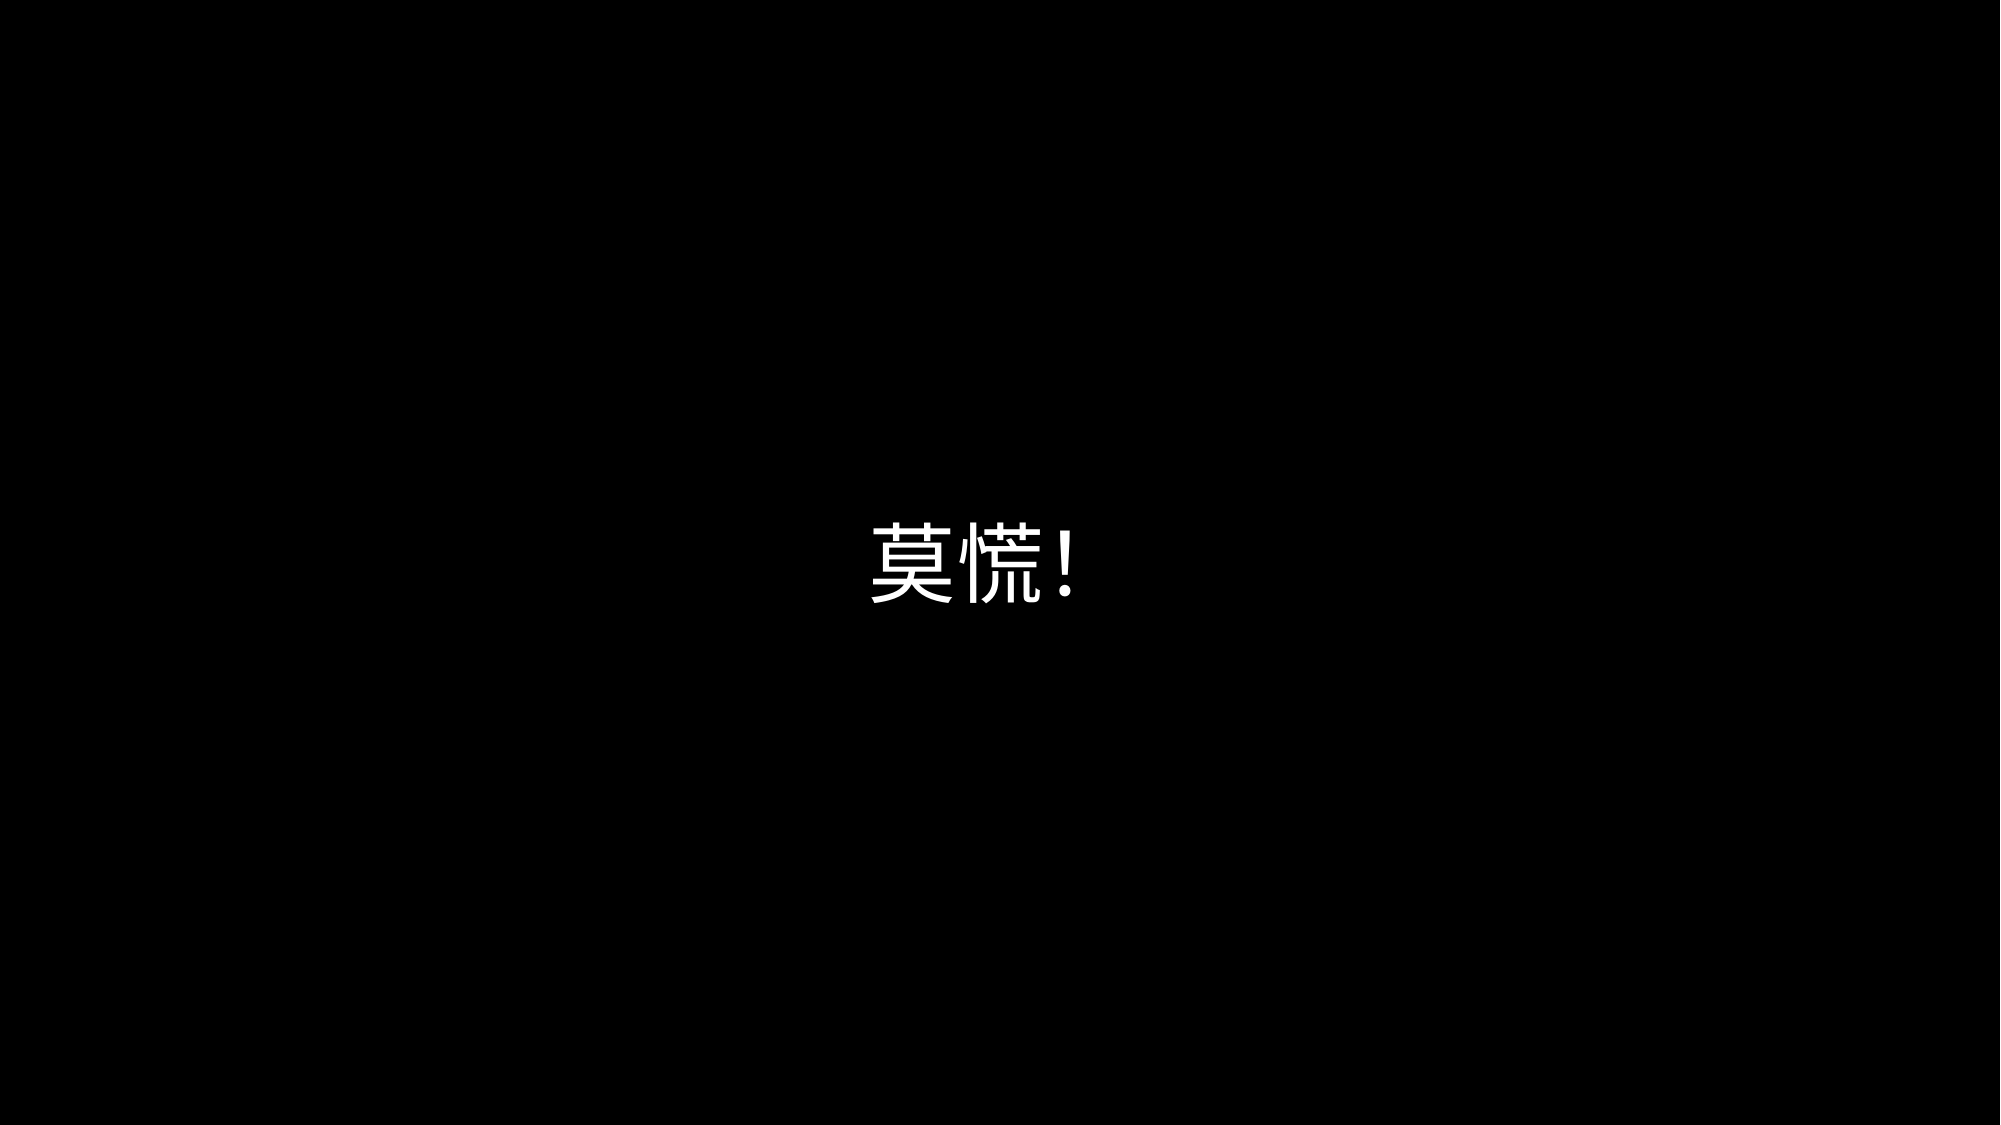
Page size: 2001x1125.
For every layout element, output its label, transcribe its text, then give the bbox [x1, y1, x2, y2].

text_box 莫慌！ [500, 501, 1500, 622]
